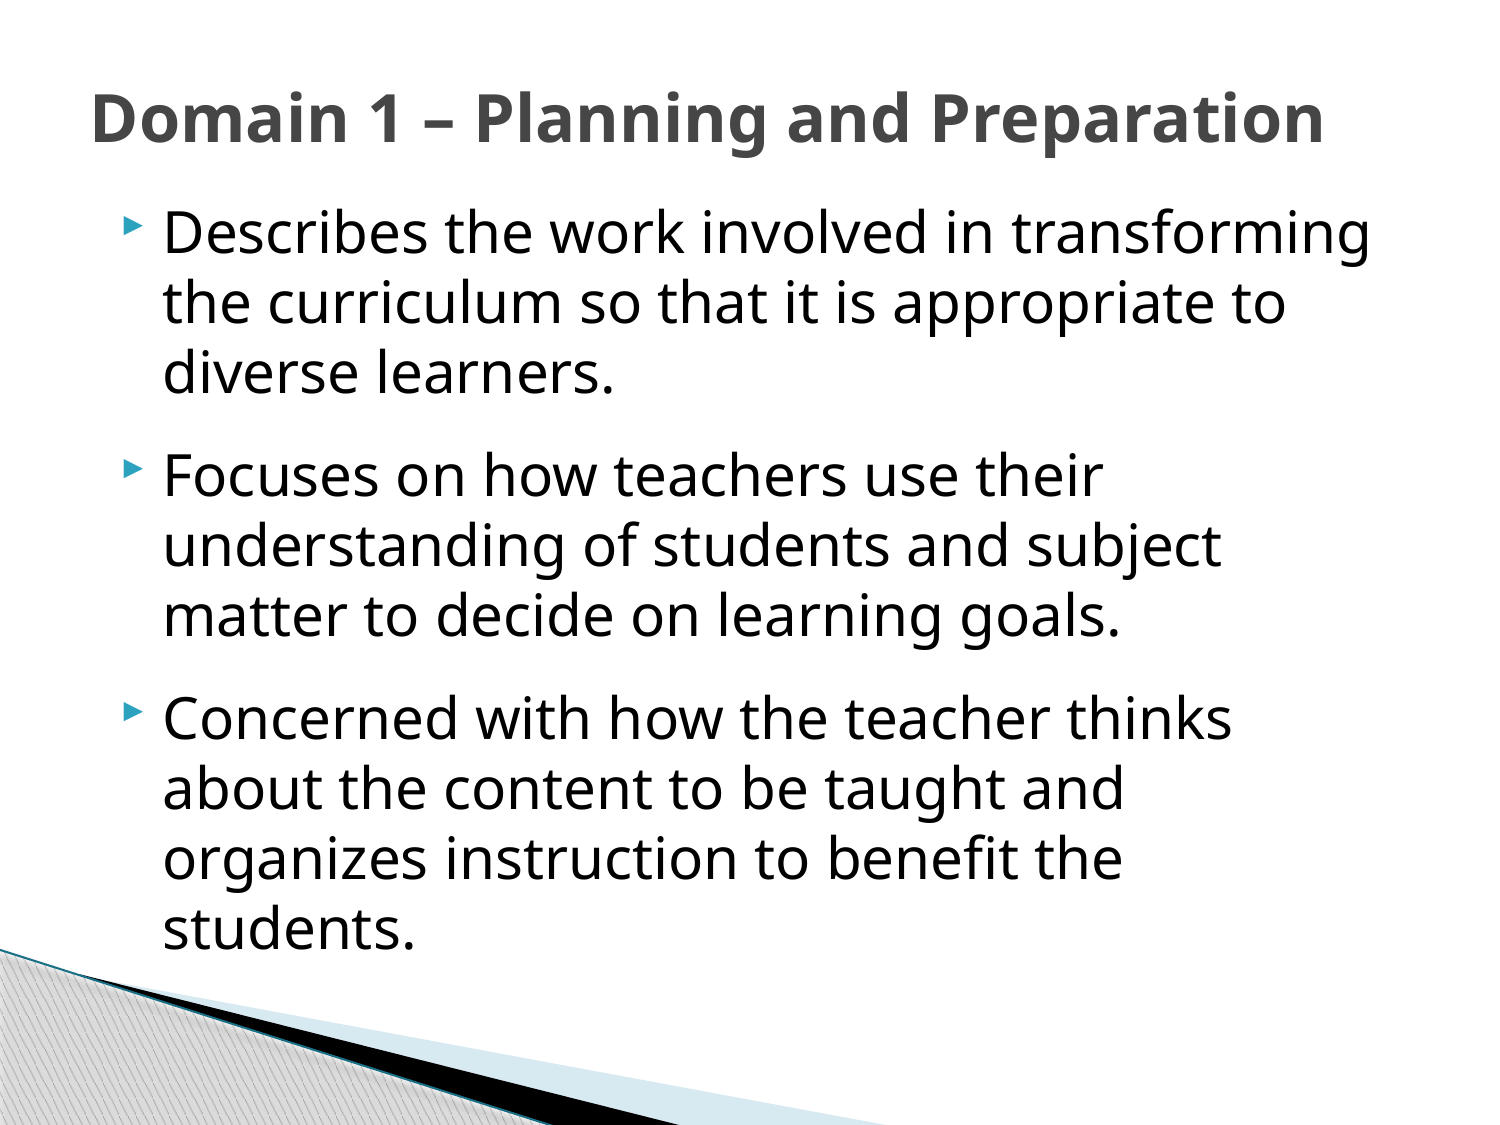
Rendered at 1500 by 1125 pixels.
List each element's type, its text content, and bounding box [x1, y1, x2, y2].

list Describes the work involved in transforming the curriculum so that it is appropriate to diverse learners. Focuses on how teachers use their understanding of students and subject matter to decide on learning goals. Concerned with how the teacher thinks about the content to be taught and organizes instruction to benefit the students. [87, 188, 1388, 1005]
title Domain 1 – Planning and Preparation [75, 45, 1425, 188]
